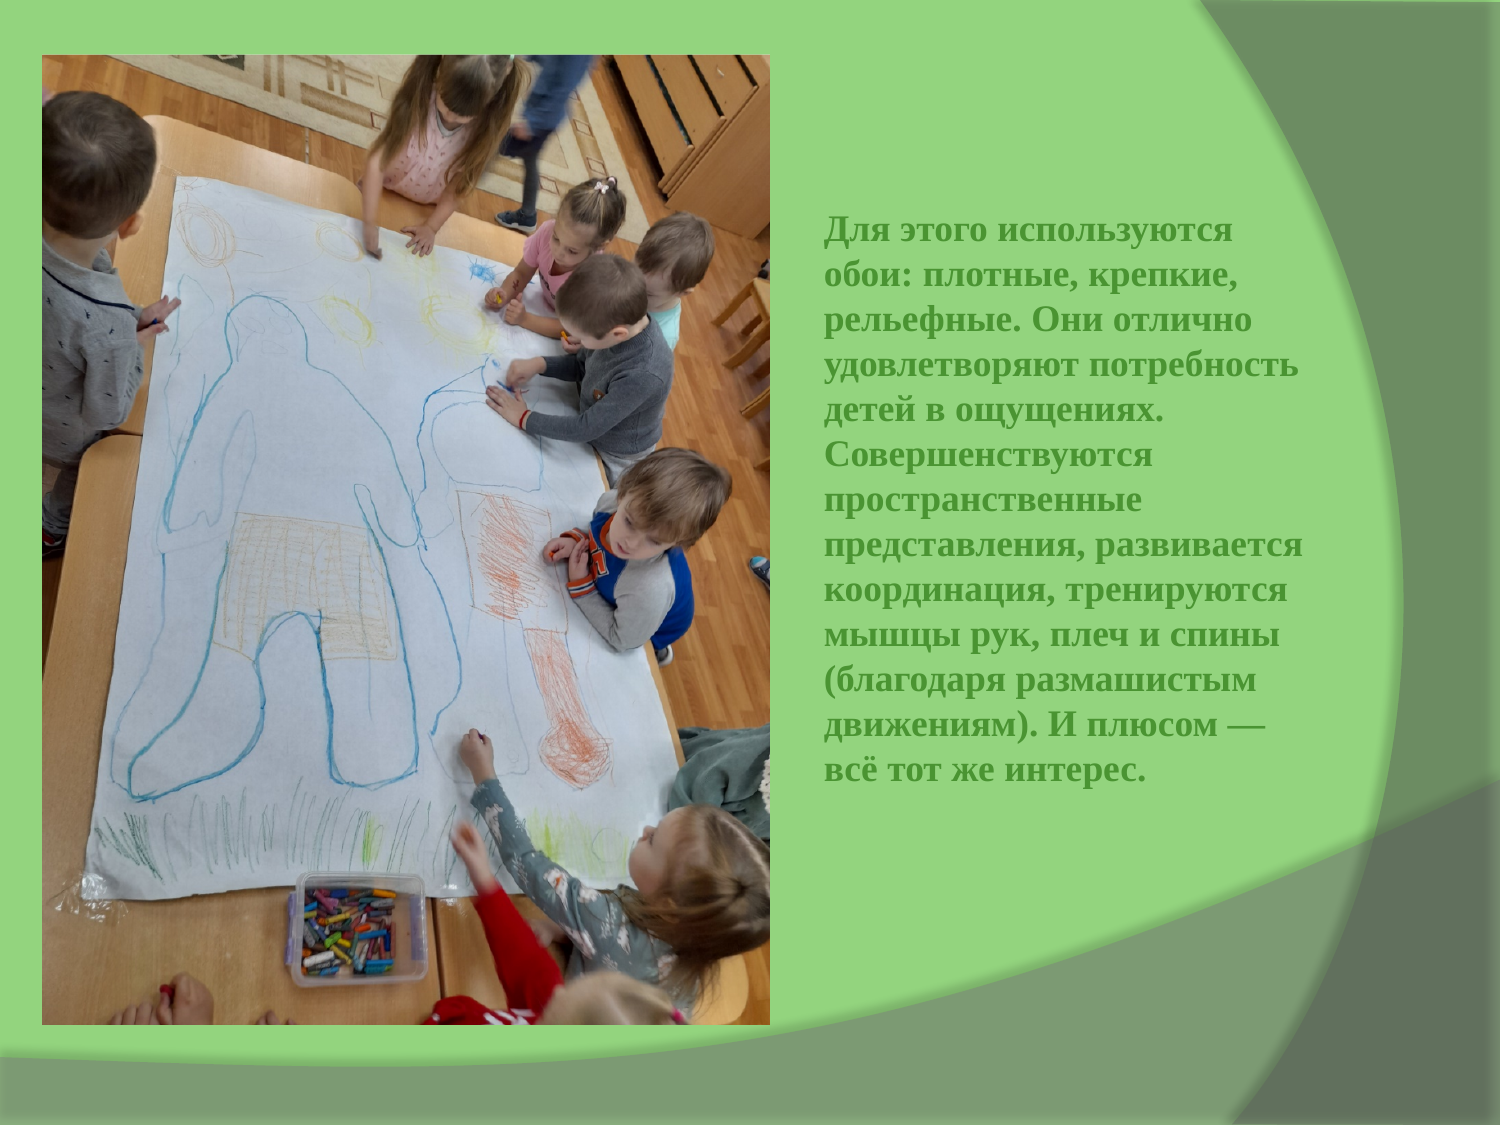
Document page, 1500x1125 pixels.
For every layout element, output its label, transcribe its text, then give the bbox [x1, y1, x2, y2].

picture [42, 912, 770, 1024]
text_box Для этого используются обои: плотные, крепкие, рельефные. Они отлично удовлетворяют потребность детей в ощущениях. Совершенствуются пространственные представления, развивается координация, тренируются мышцы рук, плеч и спины (благодаря размашистым движениям). И плюсом — всё тот же интерес. [901, 196, 1341, 796]
picture [42, 56, 770, 168]
picture [0, 175, 891, 904]
